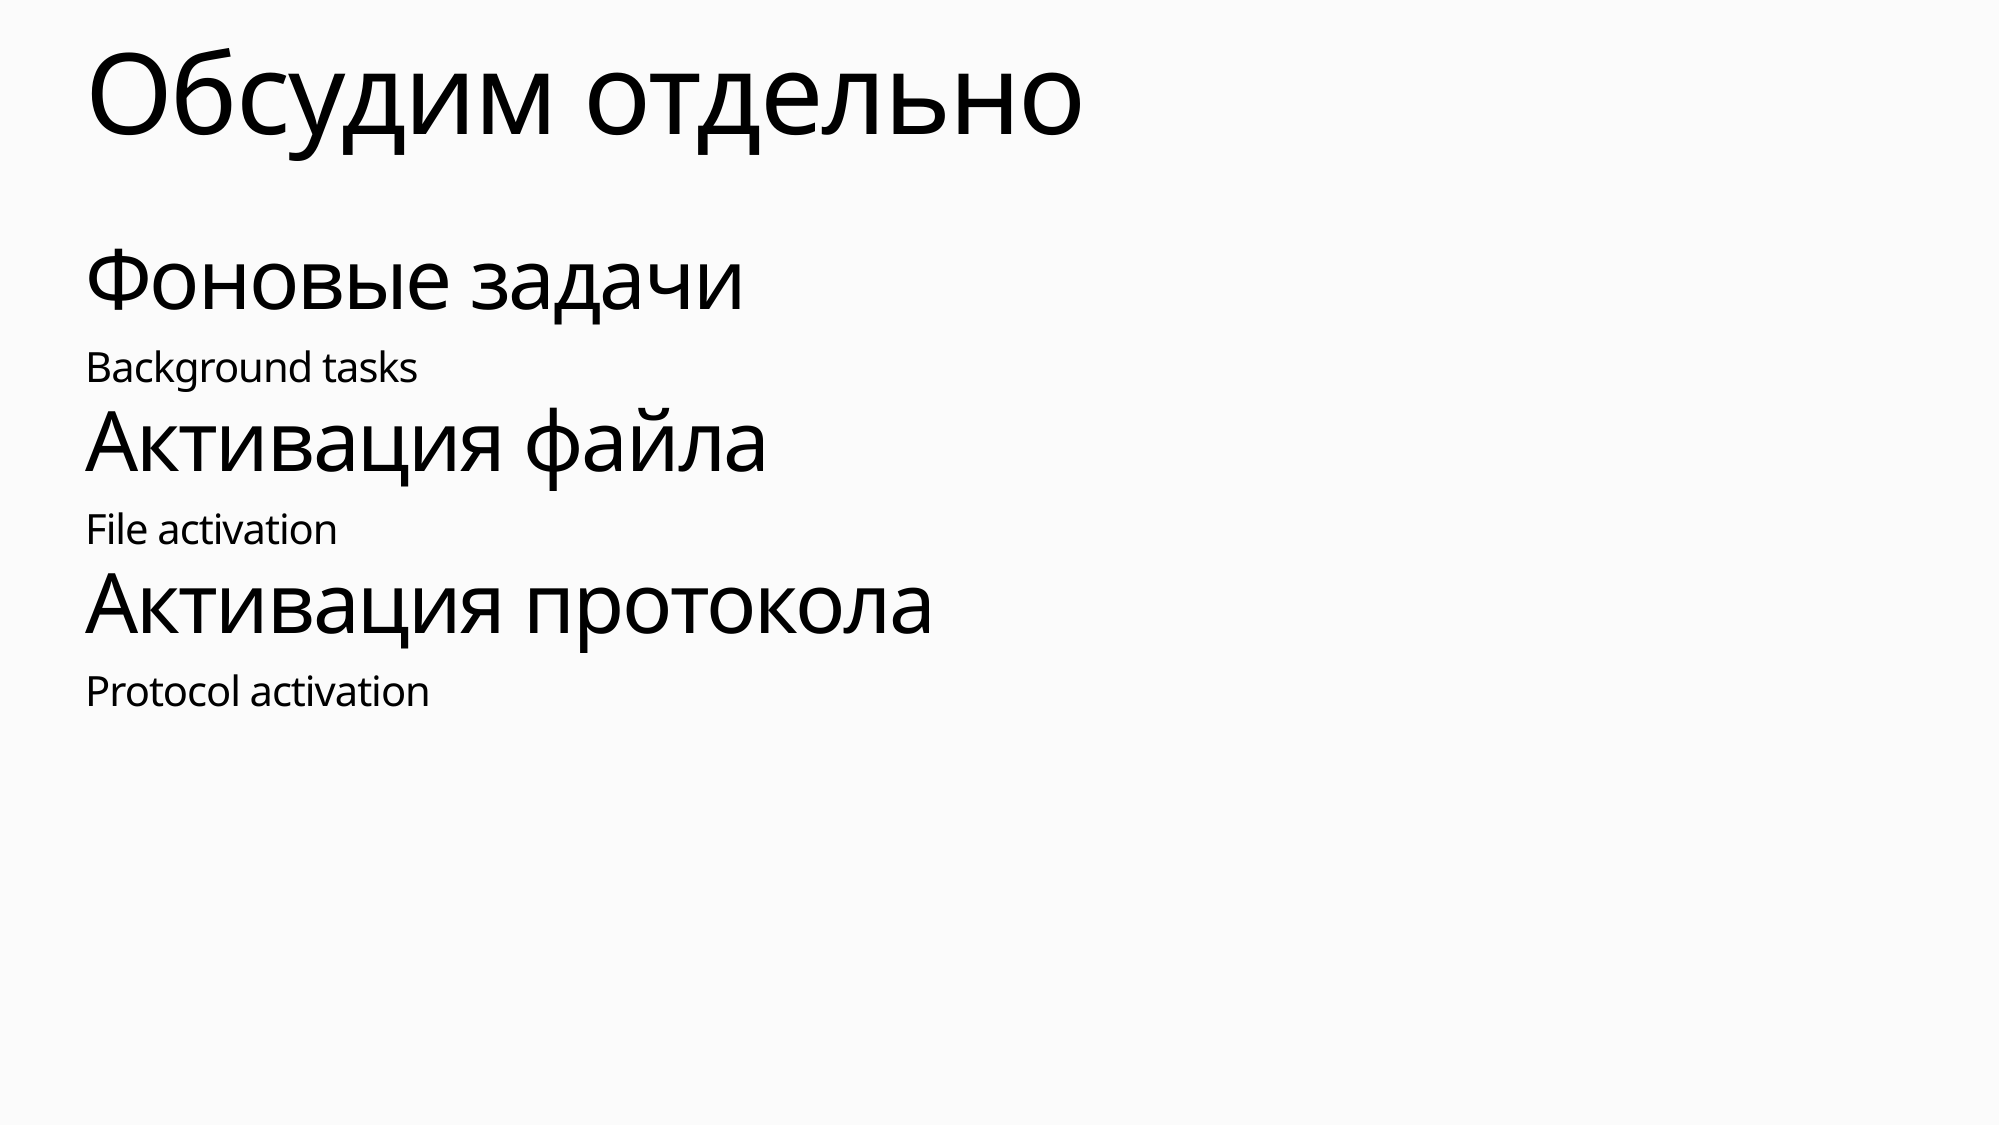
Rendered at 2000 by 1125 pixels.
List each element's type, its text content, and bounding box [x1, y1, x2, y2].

list Фоновые задачи Background tasks Активация файла File activation Активация протокола Protocol activation [85, 237, 1914, 820]
title Обсудим отдельно [85, 37, 1914, 161]
